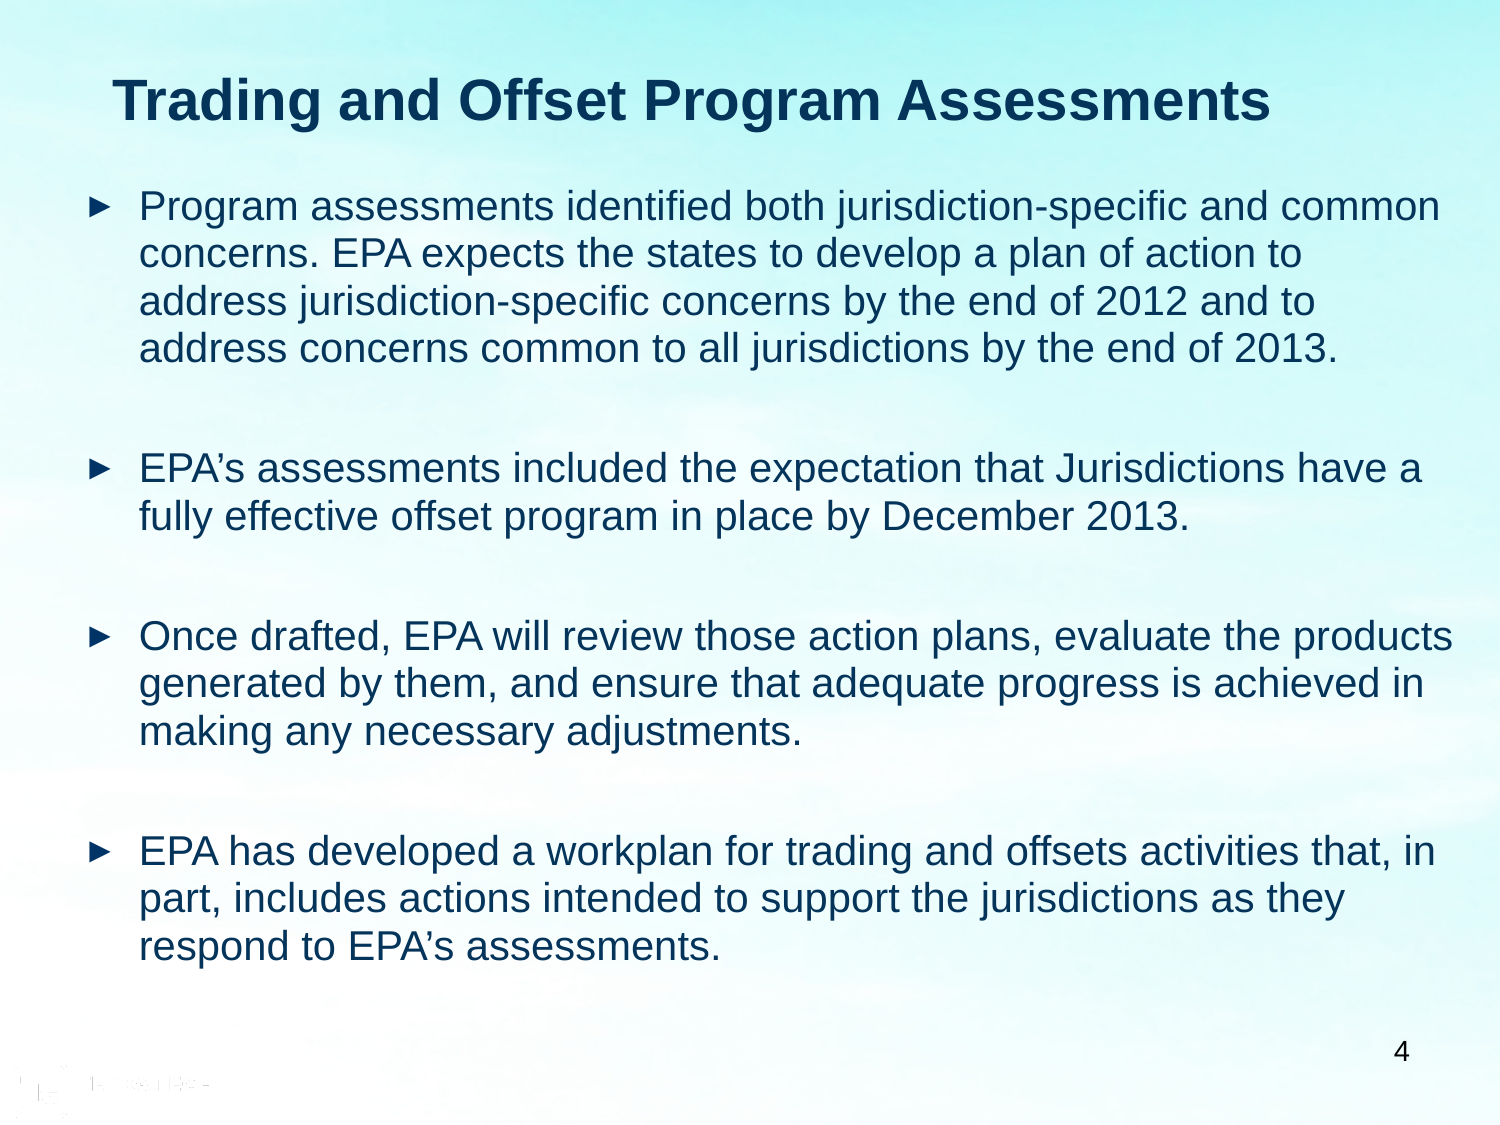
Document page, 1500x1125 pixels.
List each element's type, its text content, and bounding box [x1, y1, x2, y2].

title Trading and Offset Program Assessments [112, 37, 1438, 163]
list Program assessments identified both jurisdiction-specific and common concerns. EPA expects the states to develop a plan of action to address jurisdiction-specific concerns by the end of 2012 and to address concerns common to all jurisdictions by the end of 2013. EPA’s assessments included the expectation that Jurisdictions have a fully effective offset program in place by December 2013. Once drafted, EPA will review those action plans, evaluate the products generated by them, and ensure that adequate progress is achieved in making any necessary adjustments. EPA has developed a workplan for trading and offsets activities that, in part, includes actions intended to support the jurisdictions as they respond to EPA’s assessments. [0, 174, 1476, 1088]
picture [0, 0, 1500, 1125]
slide_number 4 [1074, 1024, 1426, 1103]
